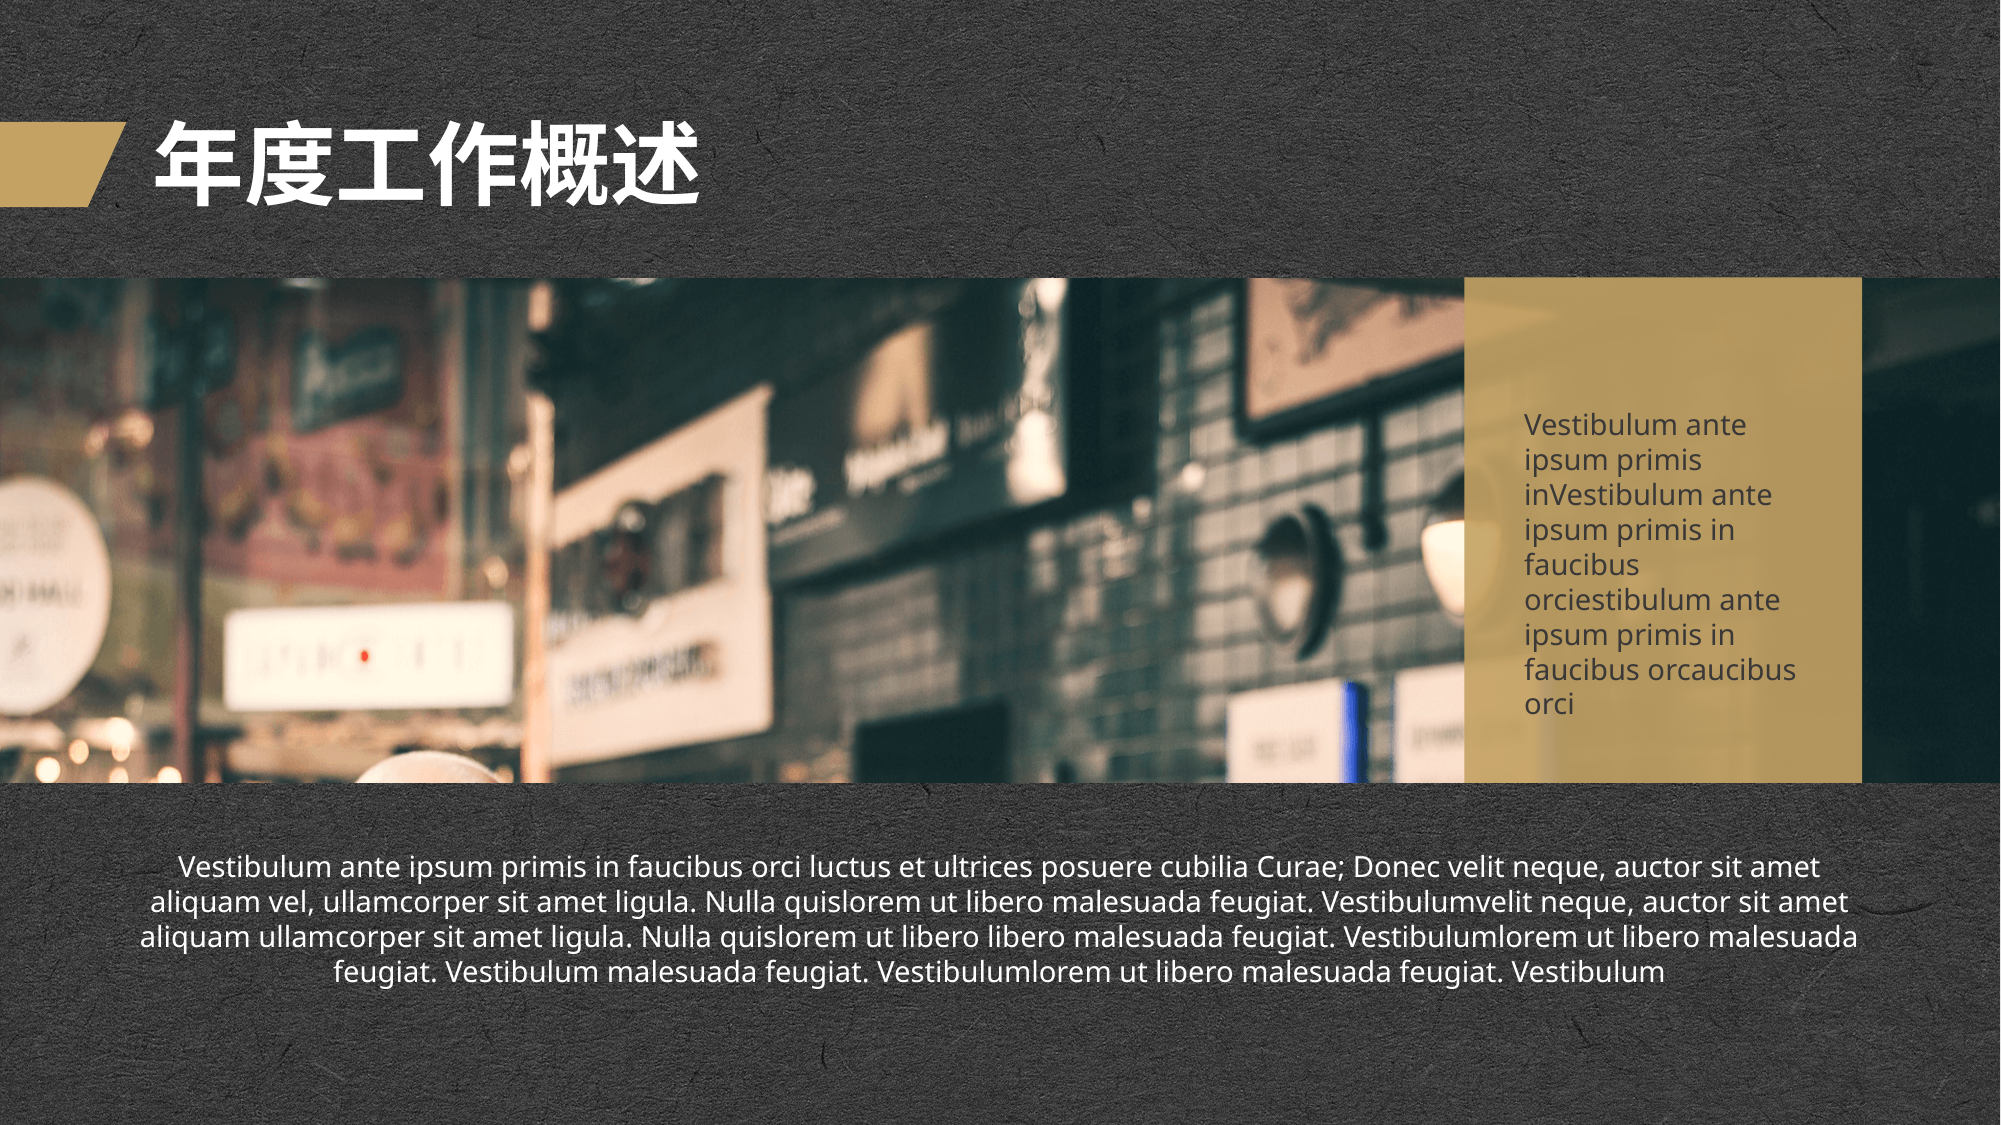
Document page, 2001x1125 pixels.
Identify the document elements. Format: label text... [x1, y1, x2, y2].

text_box [0, 278, 1463, 784]
title 年度工作概述 [137, 59, 1863, 278]
text_box Vestibulum ante ipsum primis inVestibulum ante ipsum primis in faucibus orciestibulum ante ipsum primis in faucibus orcaucibus orci [1509, 398, 1818, 729]
text_box Vestibulum ante ipsum primis in faucibus orci luctus et ultrices posuere cubilia Curae; Donec velit neque, auctor sit amet aliquam vel, ullamcorper sit amet ligula. Nulla quislorem ut libero malesuada feugiat. Vestibulumvelit neque, auctor sit amet aliquam ullamcorper sit amet ligula. Nulla quislorem ut libero libero malesuada feugiat. Vestibulumlorem ut libero malesuada feugiat. Vestibulum malesuada feugiat. Vestibulumlorem ut libero malesuada feugiat. Vestibulum [120, 841, 1879, 996]
text_box [1463, 276, 1863, 784]
text_box [1863, 278, 2000, 784]
picture [0, 0, 2001, 1125]
